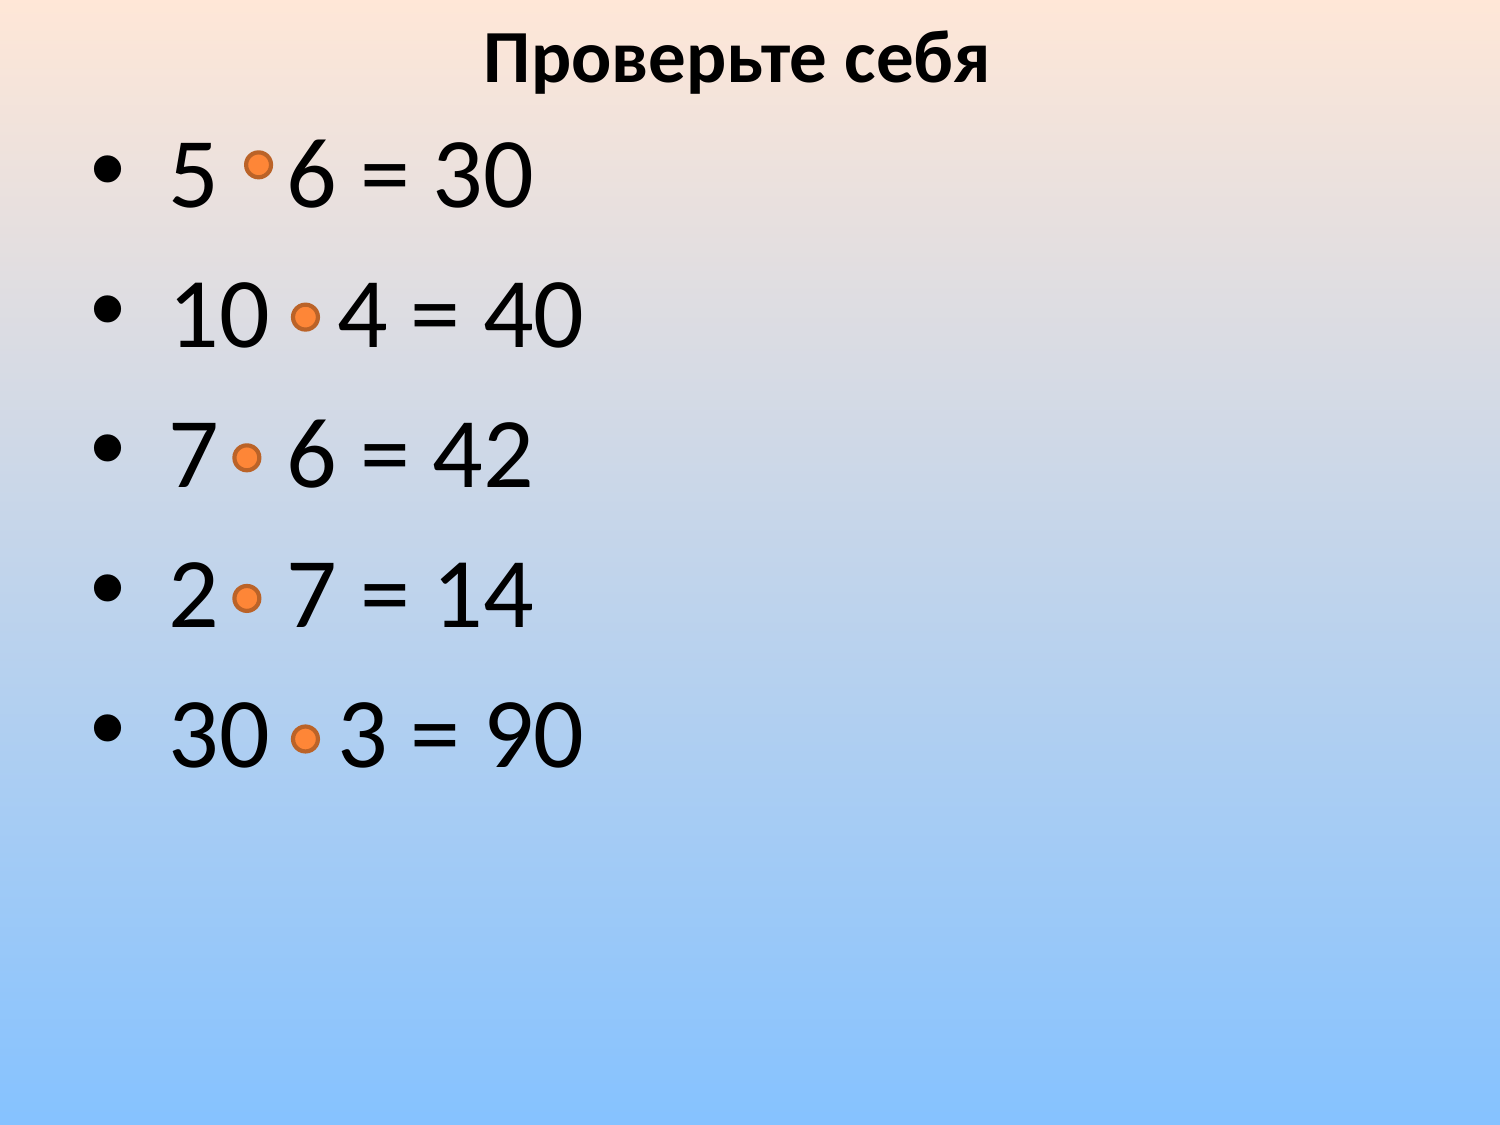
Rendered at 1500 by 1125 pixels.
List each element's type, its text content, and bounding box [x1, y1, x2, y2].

text_box [290, 302, 321, 332]
text_box [244, 150, 274, 180]
list 5 6 = 30 10 4 = 40 7 6 = 42 2 7 = 14 30 3 = 90 [75, 99, 1300, 1075]
text_box [290, 724, 321, 754]
text_box [232, 583, 262, 614]
text_box [232, 443, 262, 473]
text_box Проверьте себя [462, 0, 1013, 105]
